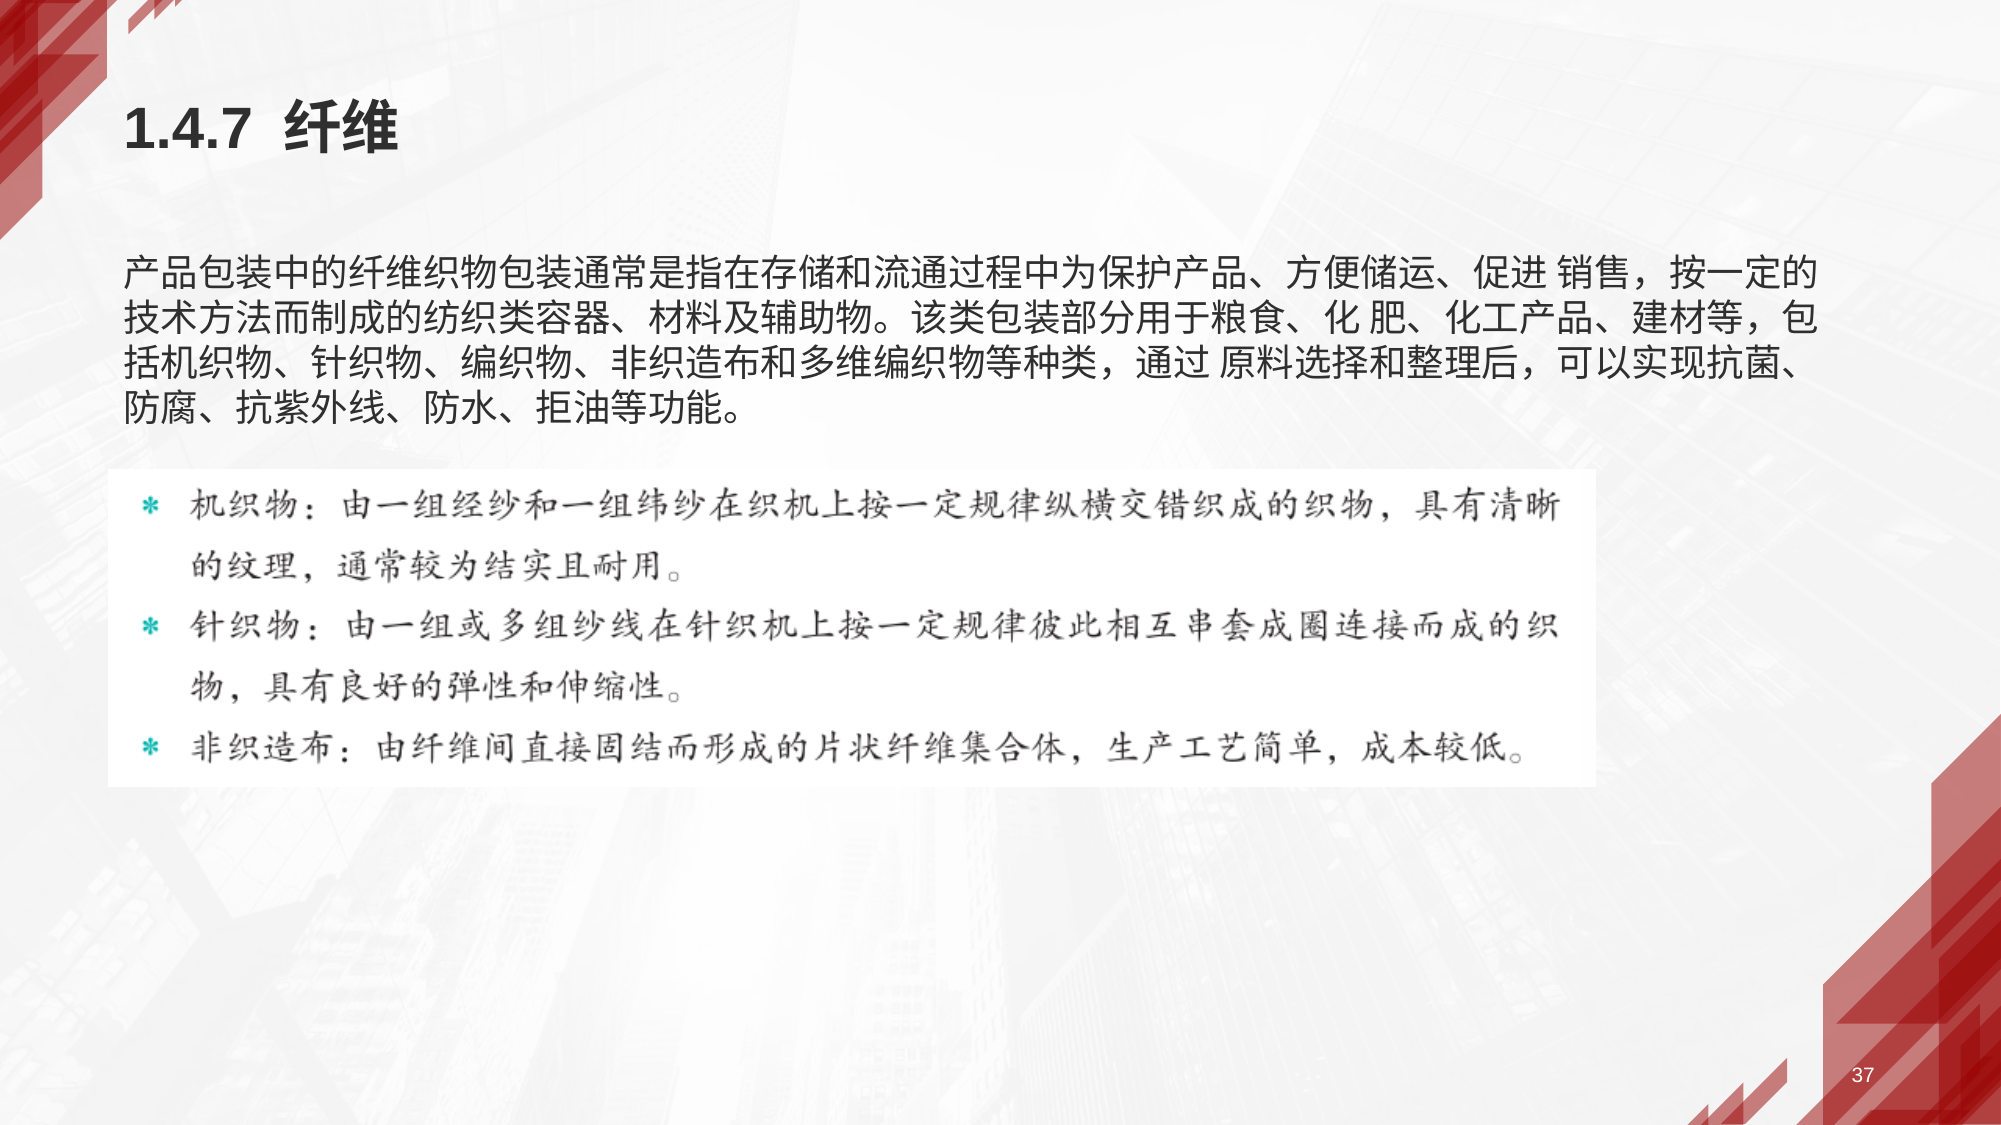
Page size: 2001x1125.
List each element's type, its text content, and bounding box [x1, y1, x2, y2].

slide_number 37 [1452, 1056, 1890, 1092]
title 1.4.7 纤维 [108, 81, 1890, 169]
picture [108, 469, 1596, 787]
text_box 产品包装中的纤维织物包装通常是指在存储和流通过程中为保护产品、方便储运、促进 销售，按一定的技术方法而制成的纺织类容器、材料及辅助物。该类包装部分用于粮食、化 肥、化工产品、建材等，包括机织物、针织物、编织物、非织造布和多维编织物等种类，通过 原料选择和整理后，可以实现抗菌、防腐、抗紫外线、防水、拒油等功能。 [108, 241, 1867, 437]
